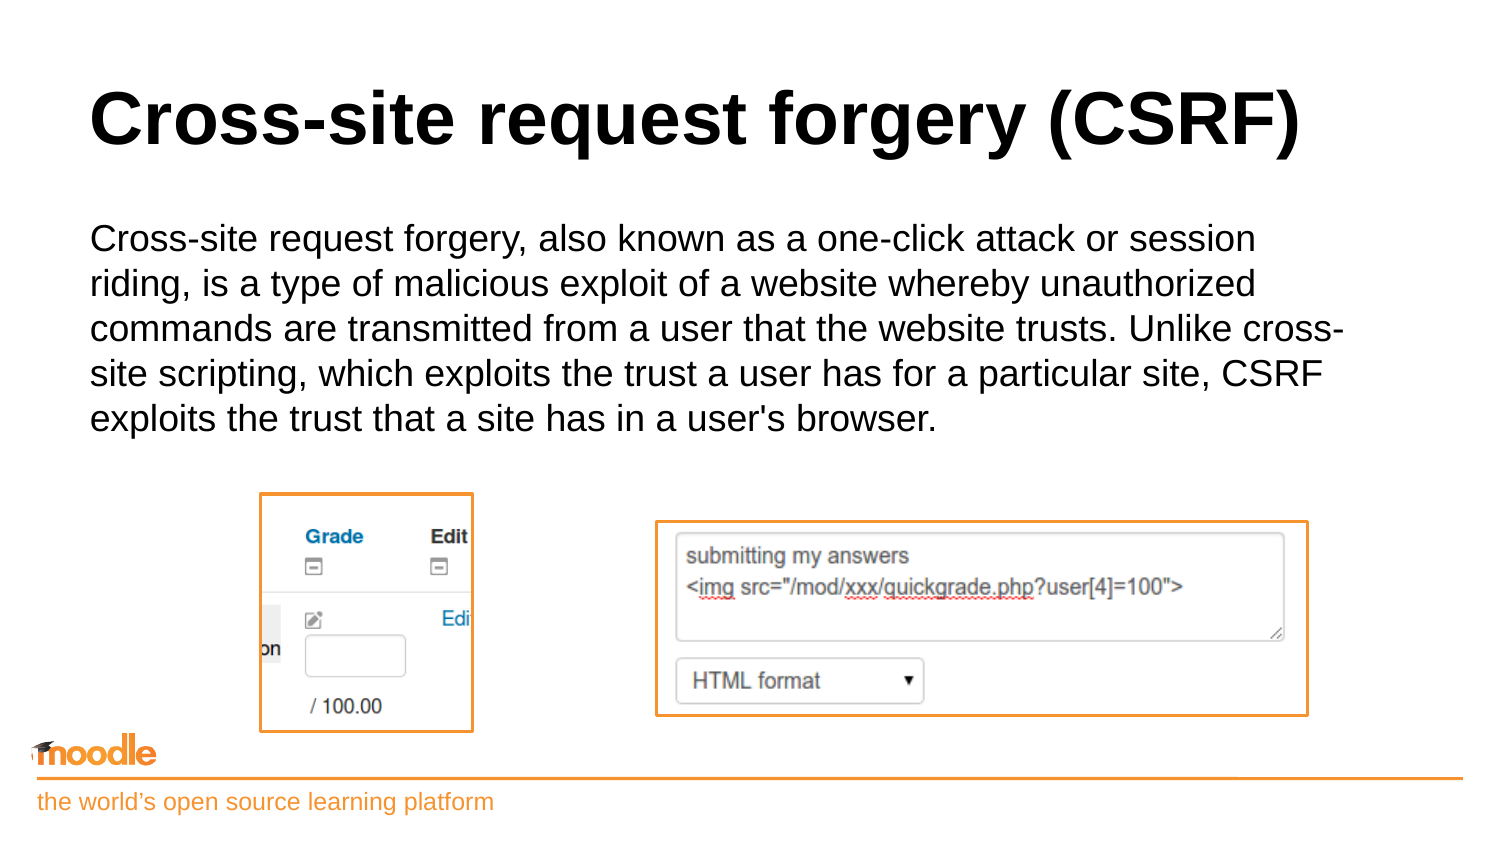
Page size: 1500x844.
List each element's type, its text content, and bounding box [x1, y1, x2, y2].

picture [657, 522, 1307, 714]
text_box Cross-site request forgery, also known as a one-click attack or session riding, is a type of malicious exploit of a website whereby unauthorized commands are transmitted from a user that the website trusts. Unlike cross-site scripting, which exploits the trust a user has for a particular site, CSRF exploits the trust that a site has in a user's browser. [74, 199, 1371, 471]
picture [261, 495, 471, 730]
text_box Cross-site request forgery (CSRF) [75, 33, 1425, 175]
text_box the world’s open source learning platform [22, 765, 550, 831]
picture [30, 733, 157, 771]
